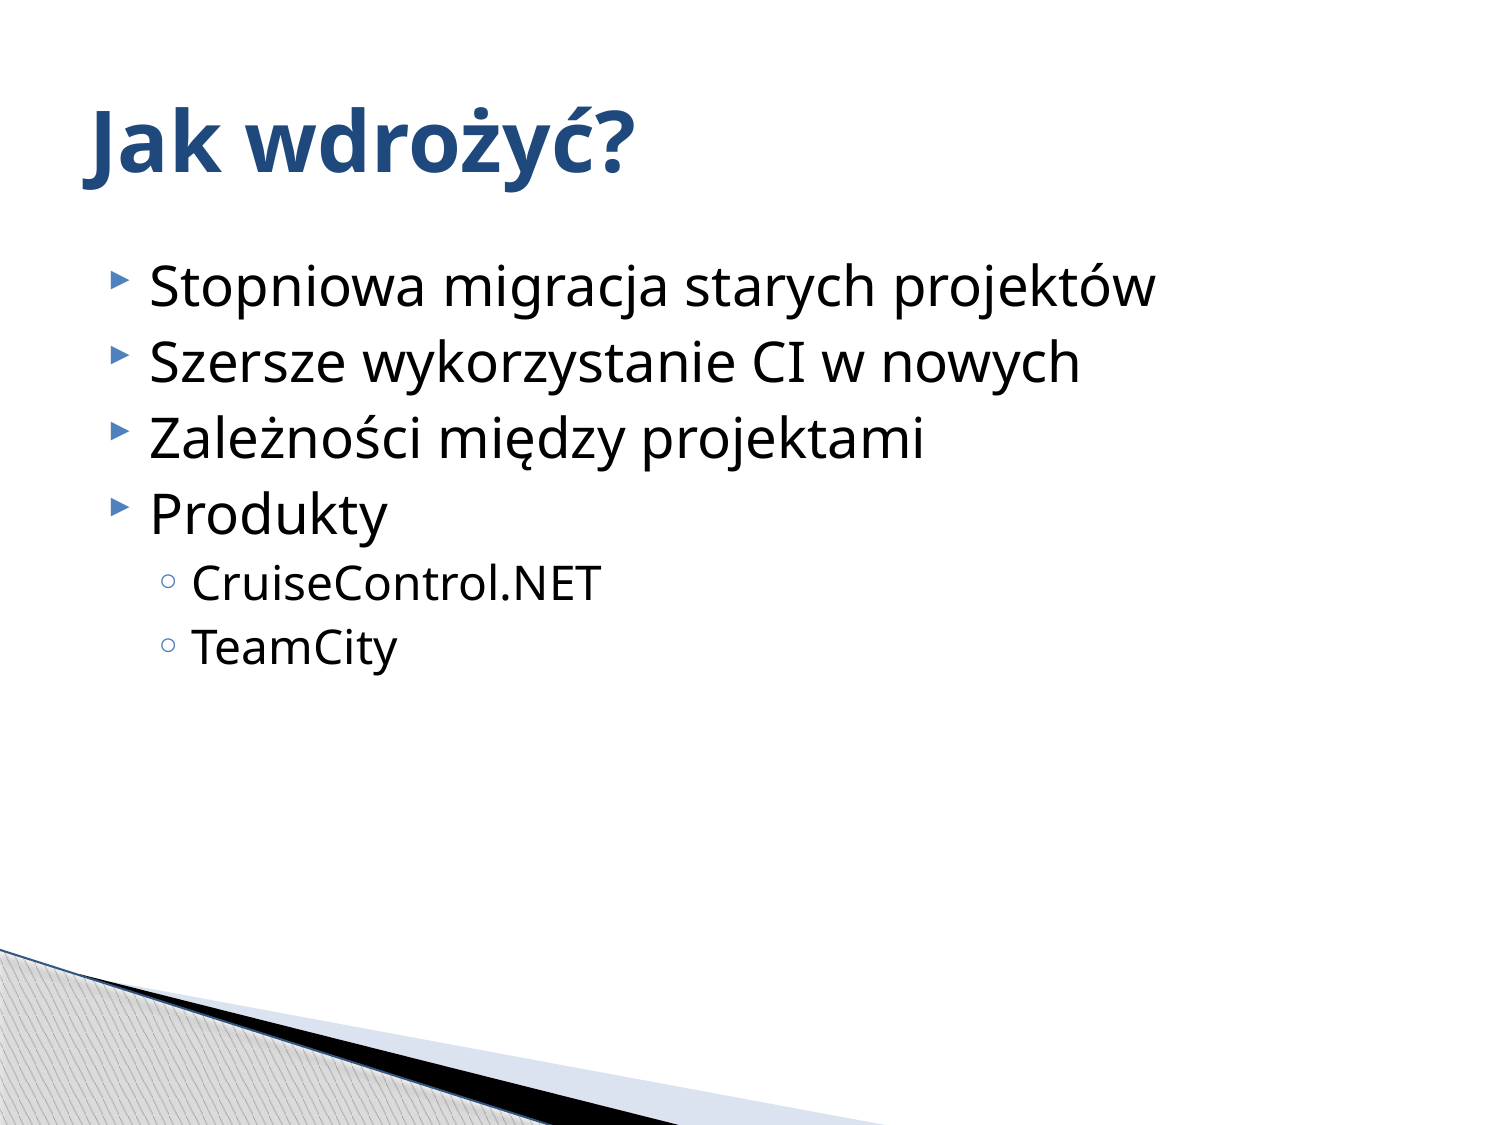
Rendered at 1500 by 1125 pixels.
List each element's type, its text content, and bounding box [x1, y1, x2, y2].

title Jak wdrożyć? [75, 45, 1425, 233]
list Stopniowa migracja starych projektów Szersze wykorzystanie CI w nowych Zależności między projektami Produkty CruiseControl.NET TeamCity [75, 243, 1425, 986]
